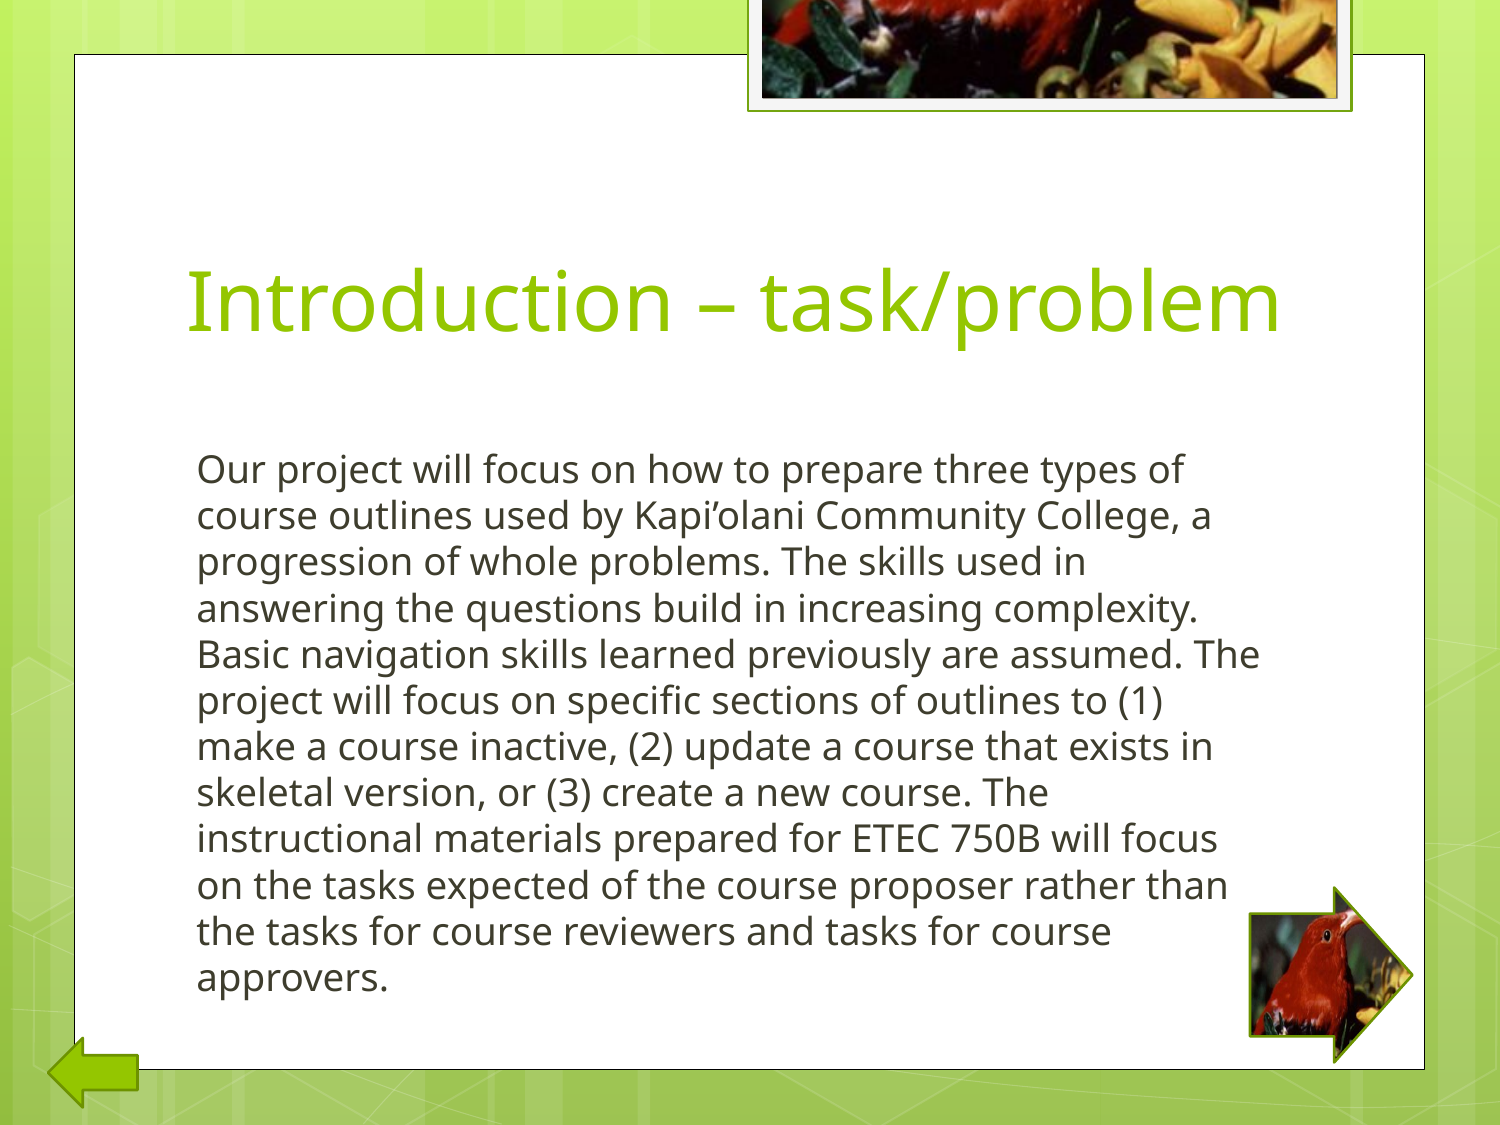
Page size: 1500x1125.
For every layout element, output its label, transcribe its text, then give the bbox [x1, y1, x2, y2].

text_box [1248, 886, 1414, 1064]
picture [762, 0, 1336, 99]
text_box [47, 1036, 139, 1109]
list Our project will focus on how to prepare three types of course outlines used by Kapi’olani Community College, a progression of whole problems. The skills used in answering the questions build in increasing complexity. Basic navigation skills learned previously are assumed. The project will focus on specific sections of outlines to (1) make a course inactive, (2) update a course that exists in skeletal version, or (3) create a new course. The instructional materials prepared for ETEC 750B will focus on the tasks expected of the course proposer rather than the tasks for course reviewers and tasks for course approvers. [171, 437, 1283, 1014]
title Introduction – task/problem [171, 168, 1324, 357]
